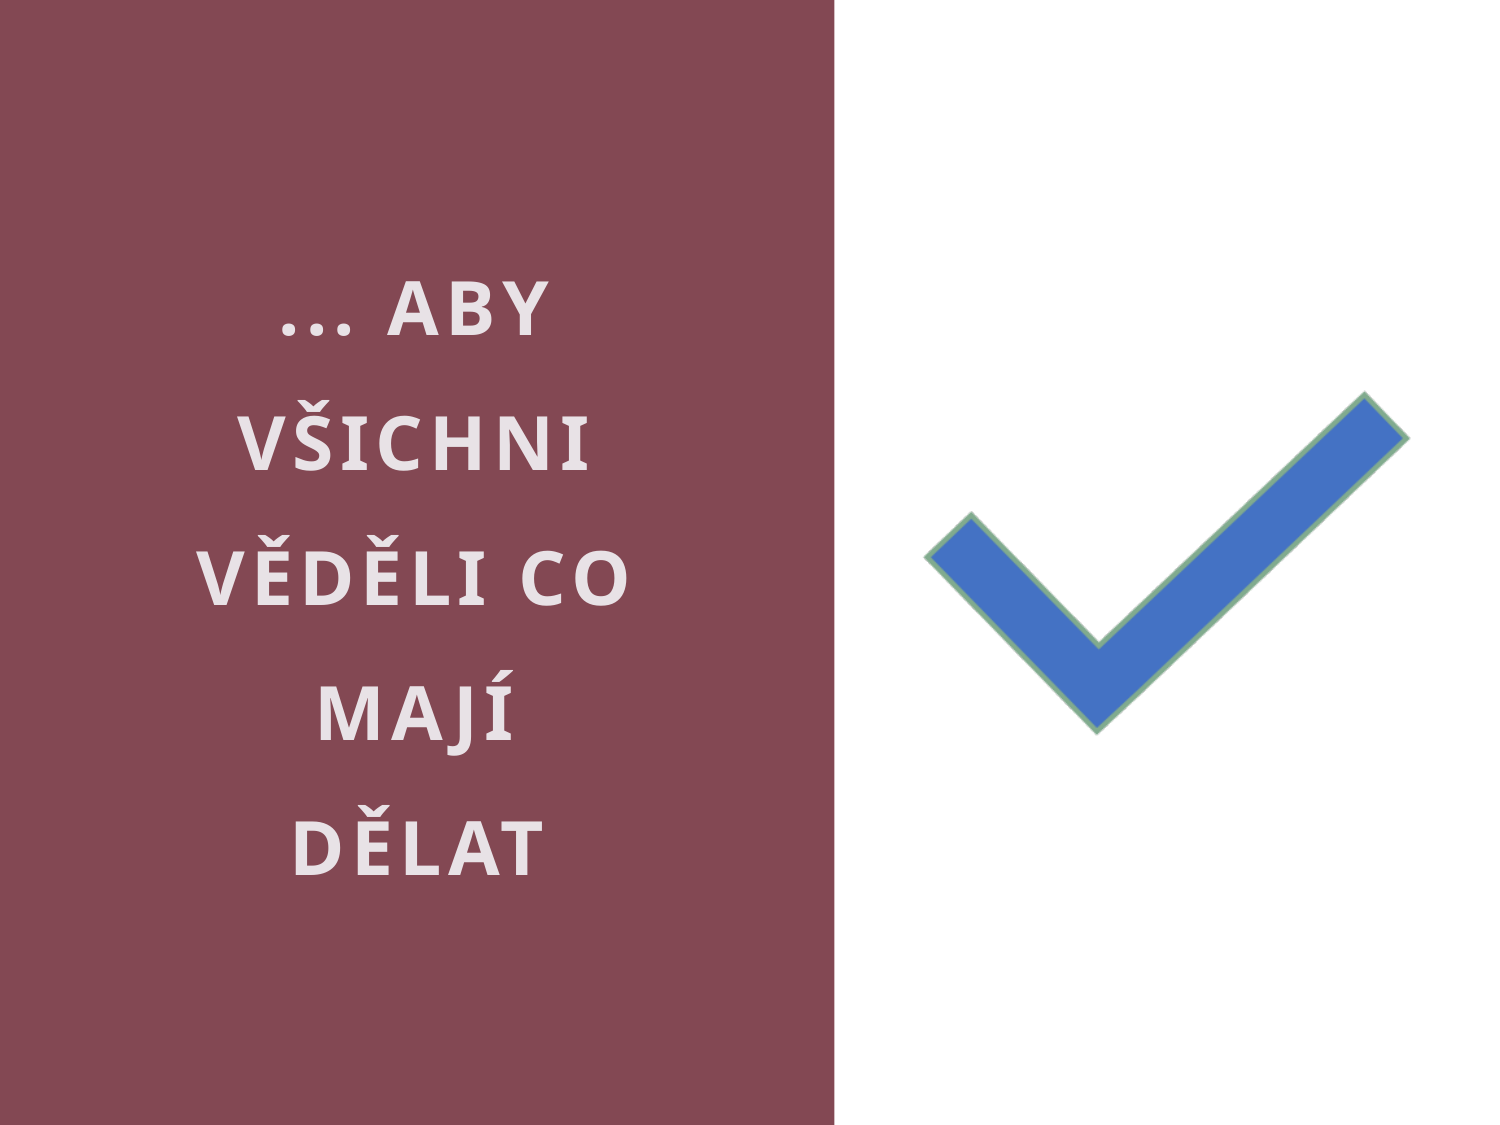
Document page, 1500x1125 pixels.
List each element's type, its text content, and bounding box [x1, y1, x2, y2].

text_box [0, 0, 835, 1125]
text_box [835, 0, 1500, 1125]
title ... aby všichni věděli co mají dělat [168, 112, 666, 899]
picture [918, 313, 1416, 811]
